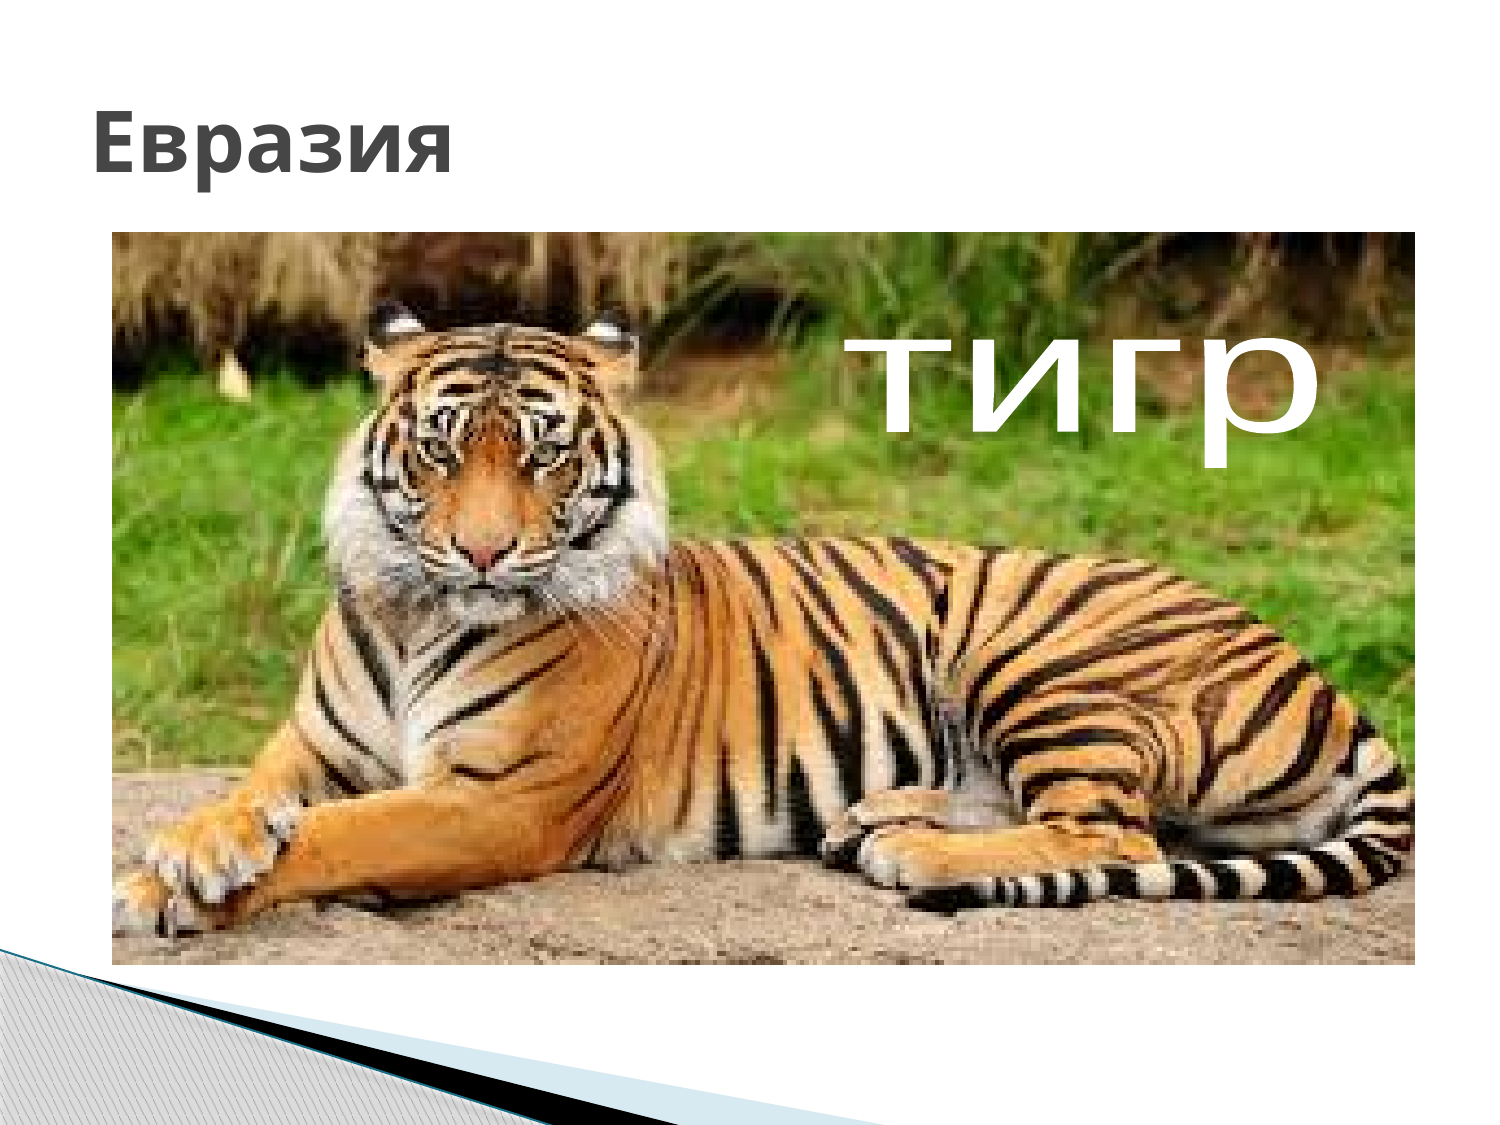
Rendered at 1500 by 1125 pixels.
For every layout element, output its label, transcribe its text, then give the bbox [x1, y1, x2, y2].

picture [111, 232, 1415, 965]
title Евразия [75, 45, 1425, 233]
